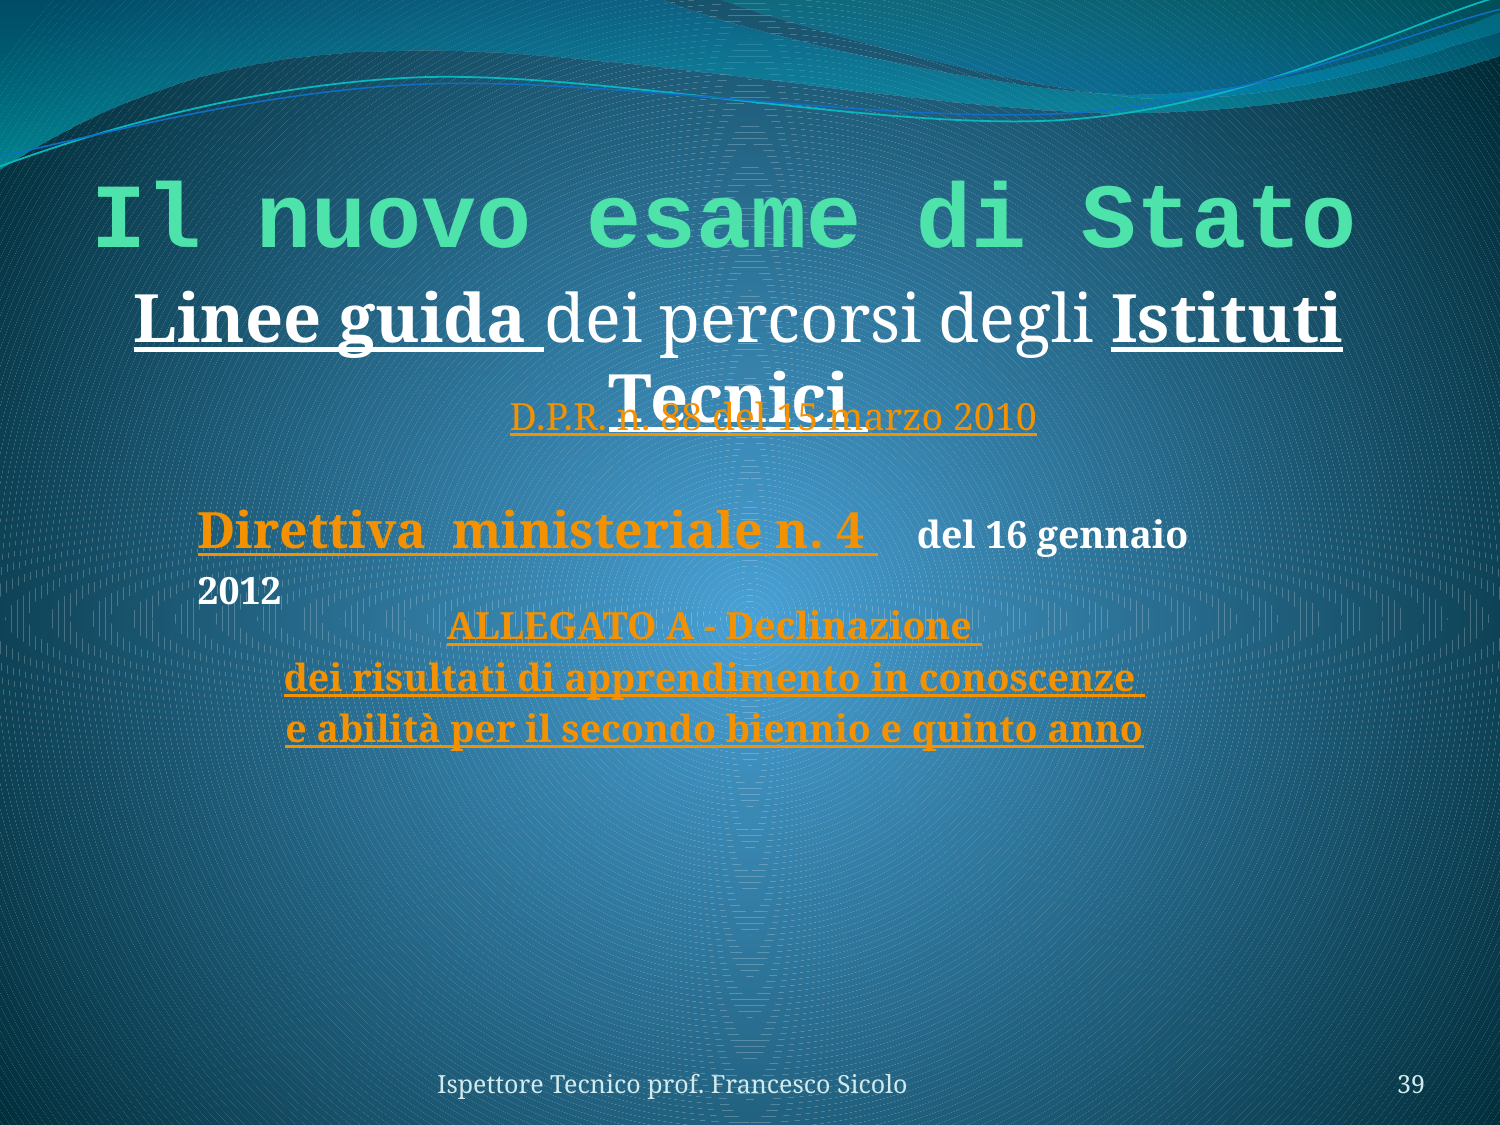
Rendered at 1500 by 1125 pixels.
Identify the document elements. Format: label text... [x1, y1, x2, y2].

text_box ALLEGATO A - Declinazione dei risultati di apprendimento in conoscenze e abilità per il secondo biennio e quinto anno [153, 595, 1276, 763]
title Il nuovo esame di Stato [86, 42, 1362, 267]
text_box Linee guida dei percorsi degli Istituti Tecnici [41, 268, 1436, 443]
text_box Direttiva ministeriale n. 4 del 16 gennaio 2012 [182, 491, 1247, 620]
slide_number 39 [1299, 1042, 1425, 1103]
footer Ispettore Tecnico prof. Francesco Sicolo [437, 1042, 988, 1103]
text_box D.P.R. n. 88 del 15 marzo 2010 [289, 385, 1258, 452]
